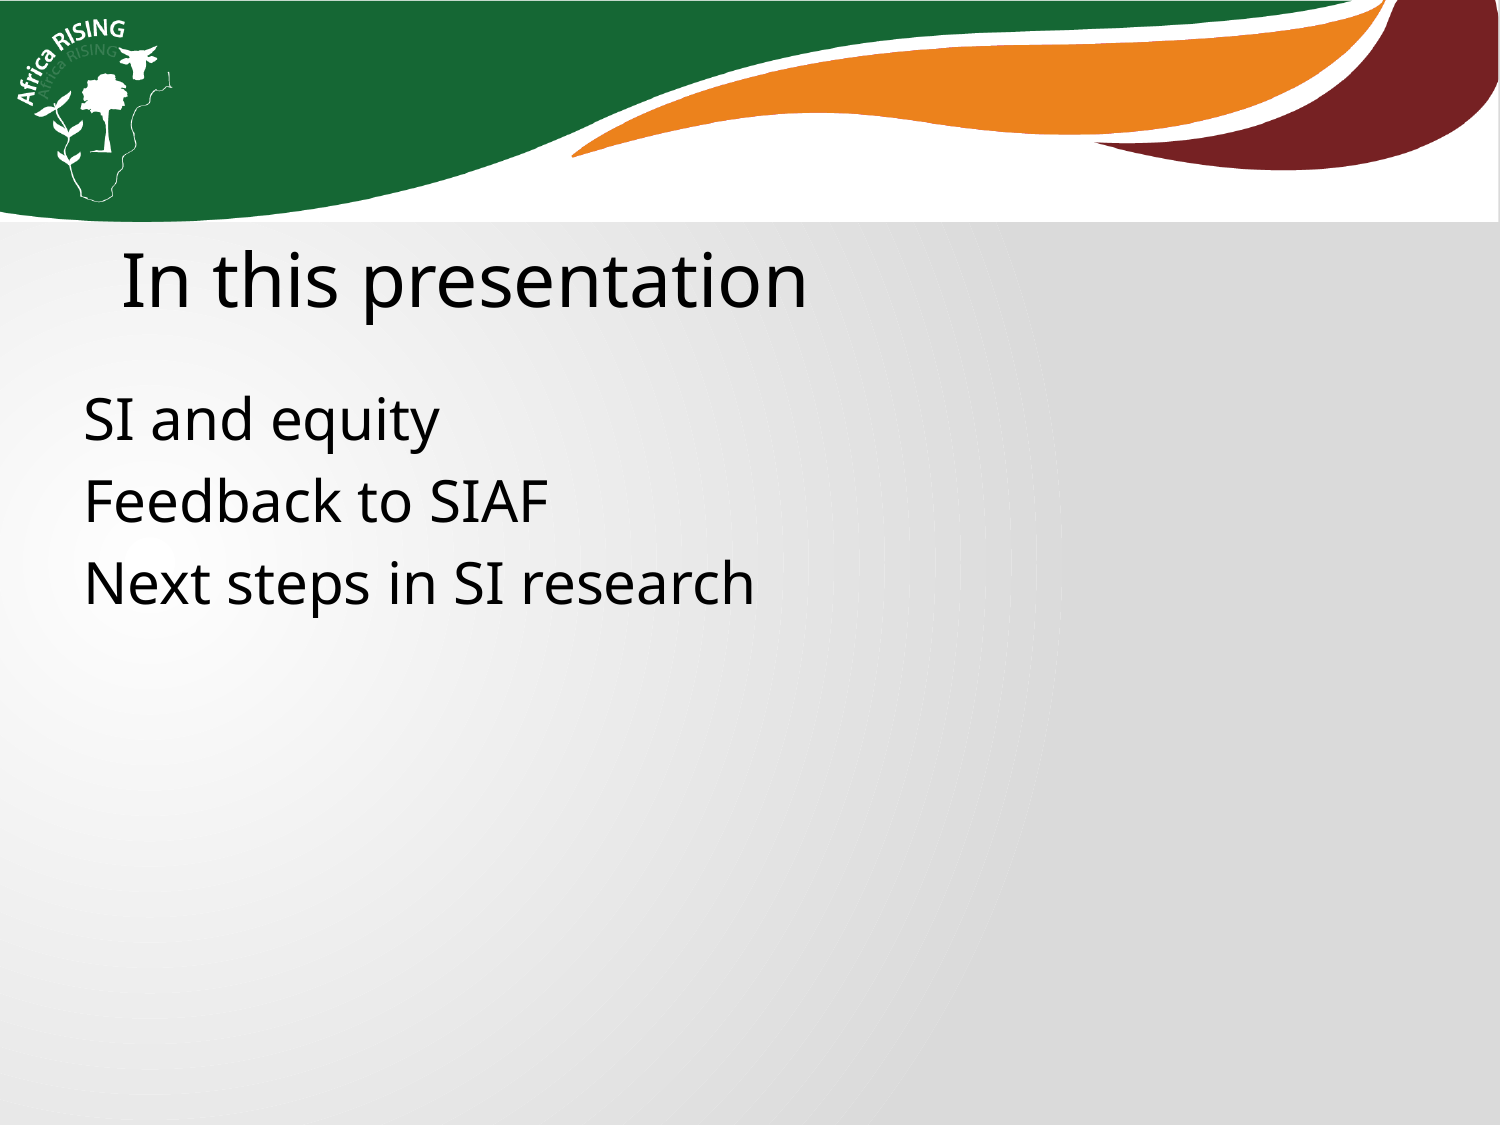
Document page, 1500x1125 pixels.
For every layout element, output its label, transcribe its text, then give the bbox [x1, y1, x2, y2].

list SI and equity Feedback to SIAF Next steps in SI research [50, 375, 1475, 1000]
list In this presentation [87, 224, 1363, 363]
picture [0, 0, 1499, 222]
